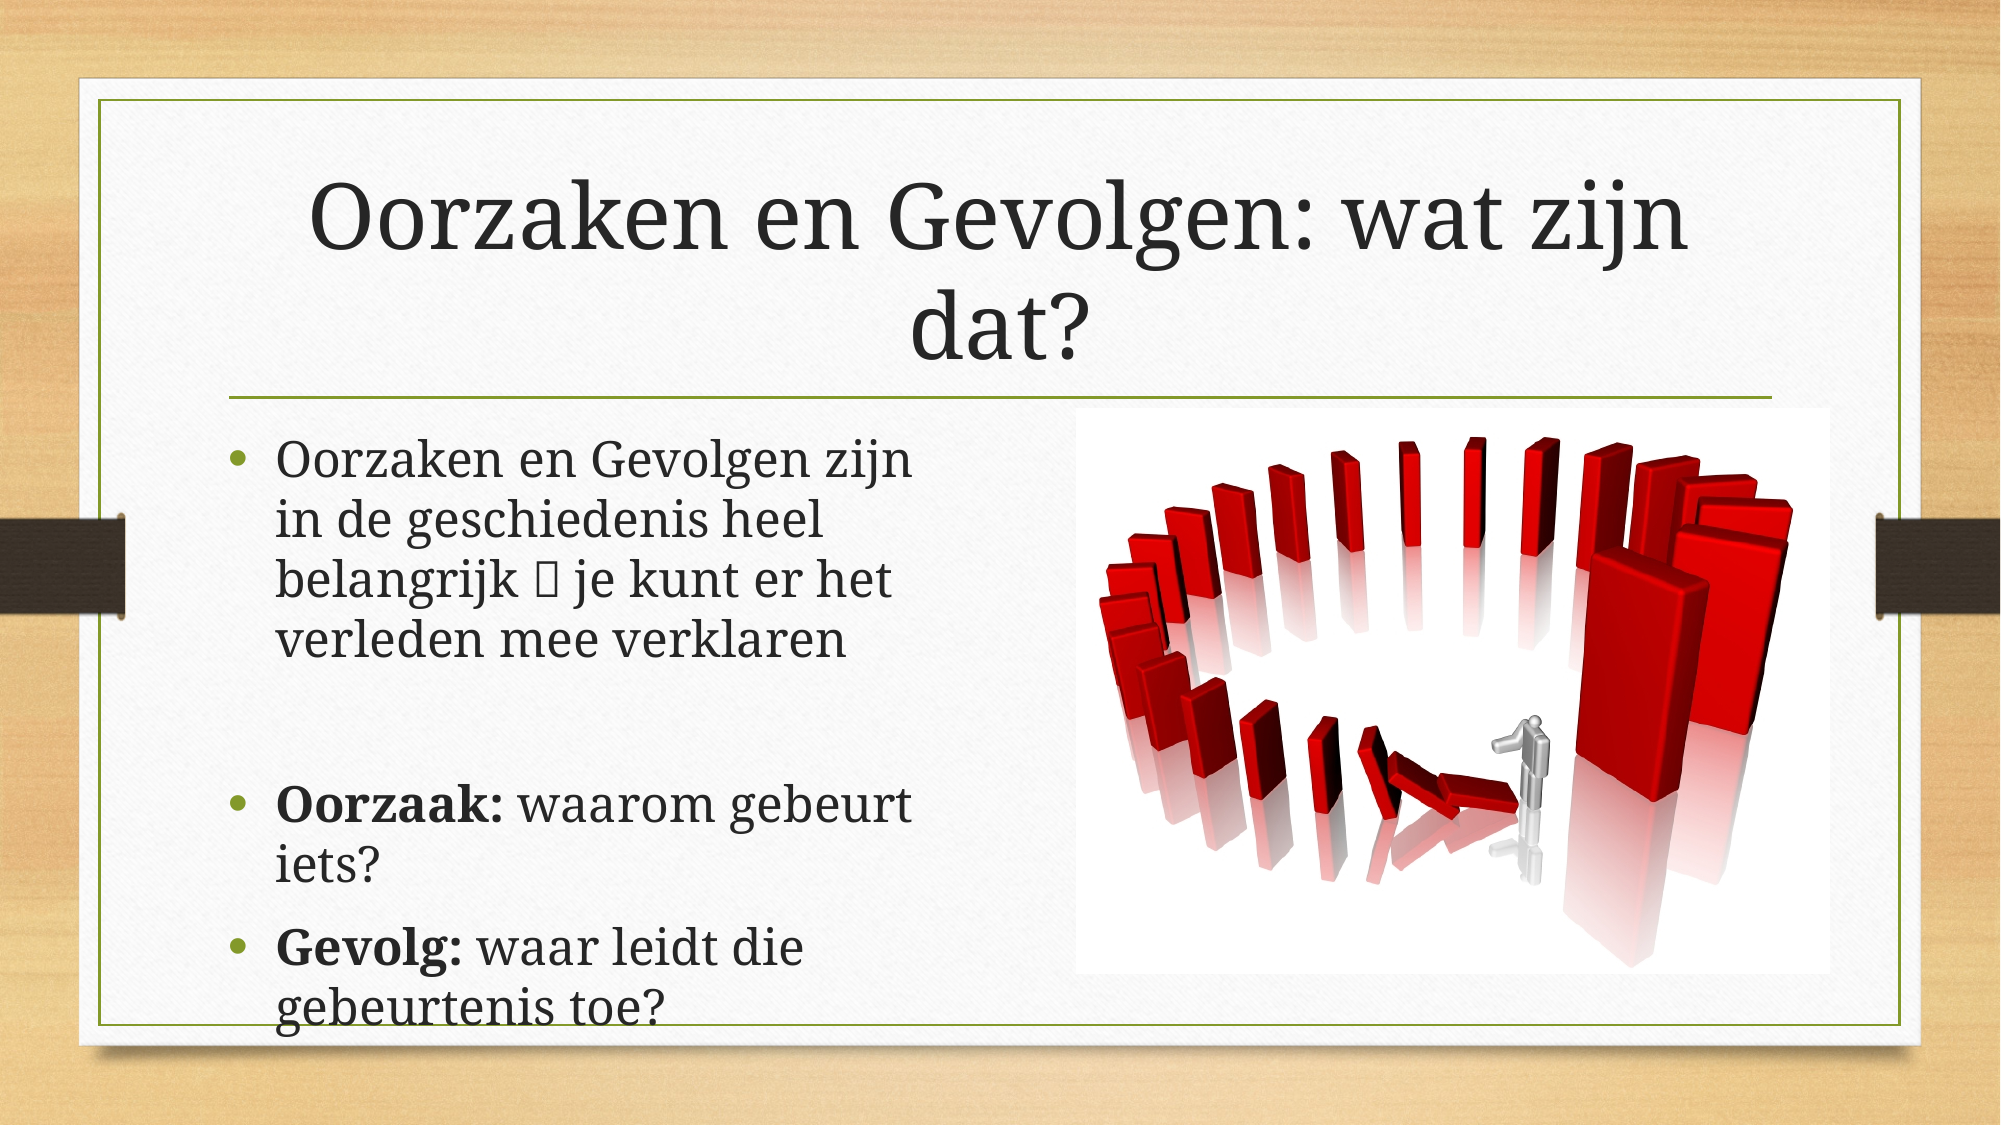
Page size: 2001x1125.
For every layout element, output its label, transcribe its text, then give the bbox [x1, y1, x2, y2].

picture [0, 0, 2001, 1125]
title Oorzaken en Gevolgen: wat zijn dat? [212, 161, 1788, 375]
list Oorzaken en Gevolgen zijn in de geschiedenis heel belangrijk  je kunt er het verleden mee verklaren Oorzaak: waarom gebeurt iets? Gevolg: waar leidt die gebeurtenis toe? [213, 420, 987, 963]
